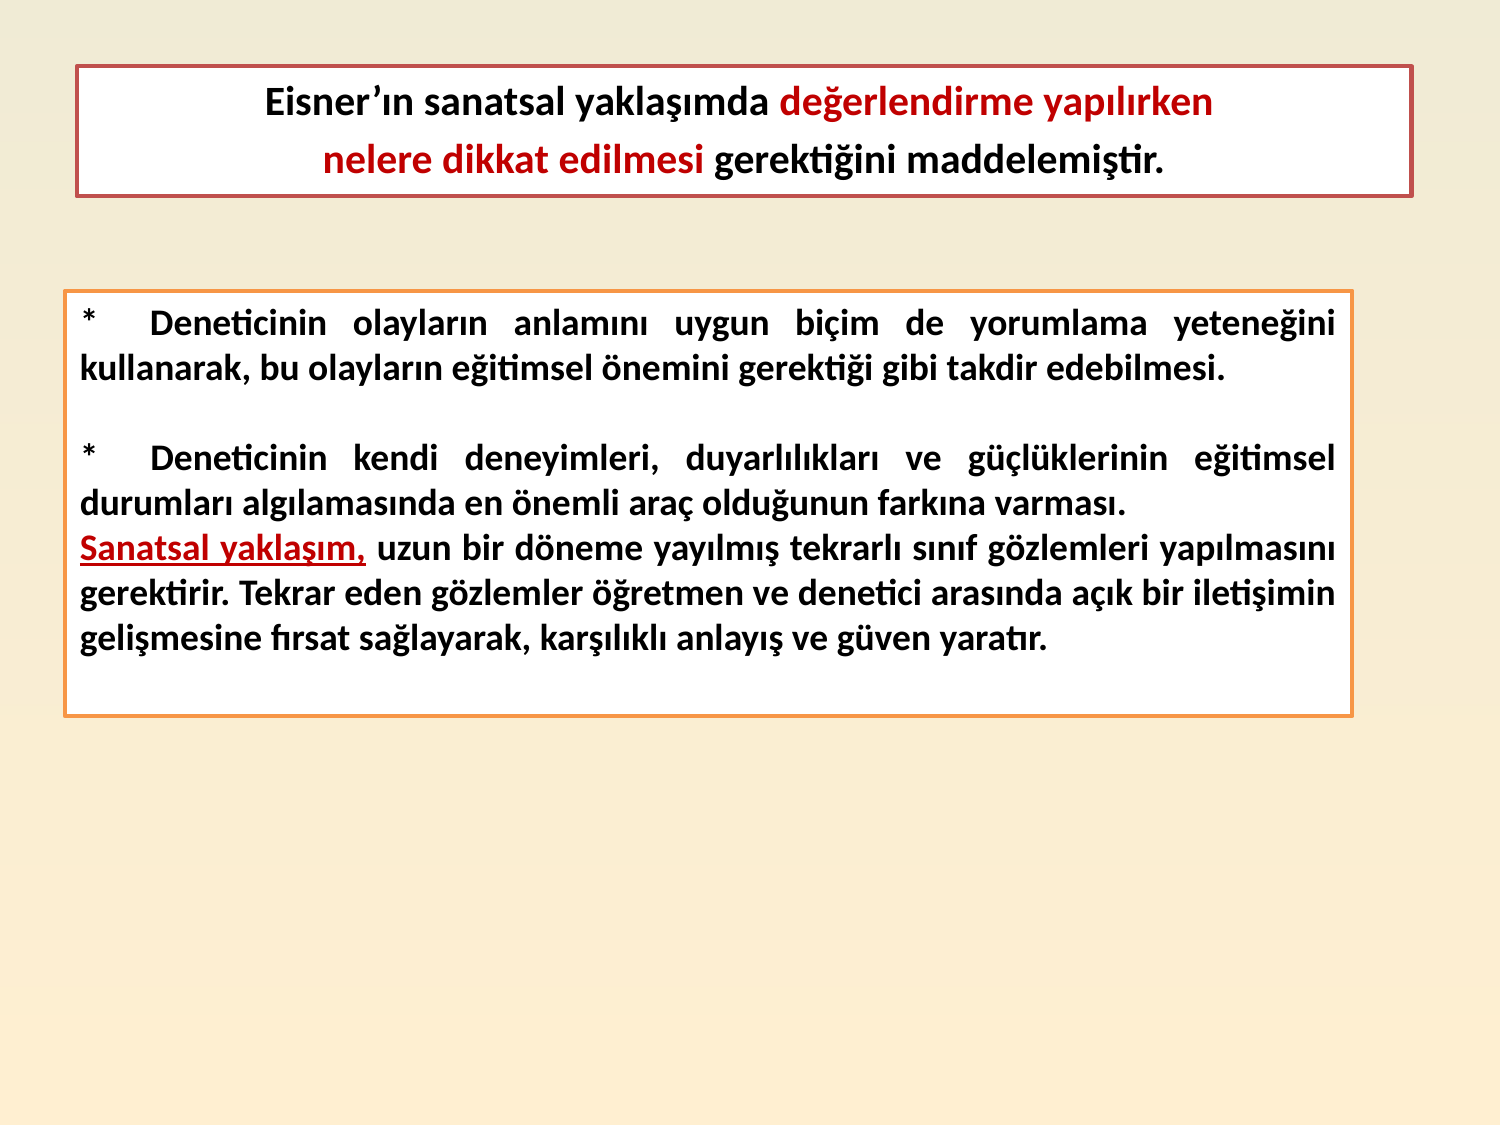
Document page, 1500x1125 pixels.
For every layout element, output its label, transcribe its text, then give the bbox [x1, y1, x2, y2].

subtitle Eisner’ın sanatsal yaklaşımda değerlendirme yapılırken nelere dikkat edilmesi gerektiğini maddelemiştir. [75, 64, 1414, 198]
text_box * Deneticinin olayların anlamını uygun biçim de yorumlama yeteneğini kullanarak, bu olayların eğitimsel önemini gerektiği gibi takdir edebilmesi. * Deneticinin kendi deneyimleri, duyarlılıkları ve güçlüklerinin eğitimsel durumları algılamasında en önemli araç olduğunun farkına varması. Sanatsal yaklaşım, uzun bir döneme yayılmış tekrarlı sınıf gözlemleri yapılmasını gerektirir. Tekrar eden gözlemler öğretmen ve denetici arasında açık bir iletişimin gelişmesine fırsat sağlayarak, karşılıklı anlayış ve güven yaratır. [63, 289, 1354, 718]
